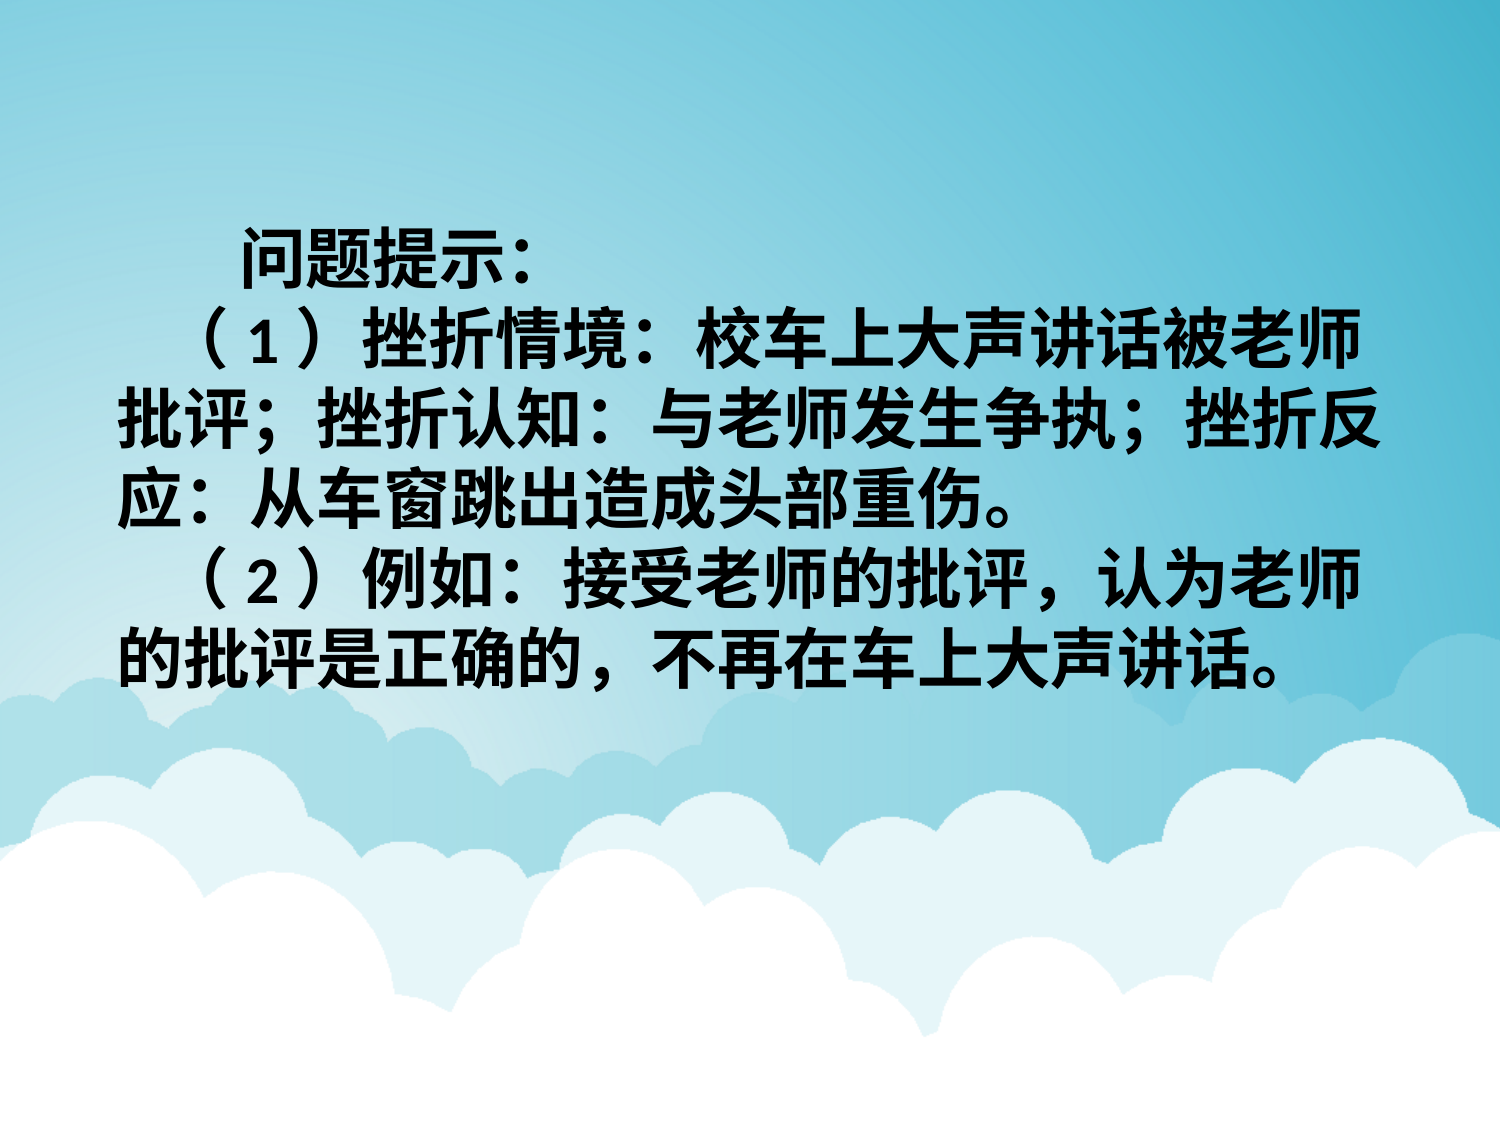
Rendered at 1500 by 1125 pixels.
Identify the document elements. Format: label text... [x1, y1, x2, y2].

text_box 问题提示： （1）挫折情境：校车上大声讲话被老师批评；挫折认知：与老师发生争执；挫折反应：从车窗跳出造成头部重伤。 （2）例如：接受老师的批评，认为老师的批评是正确的，不再在车上大声讲话。 [101, 209, 1407, 784]
picture [0, 0, 1500, 1125]
